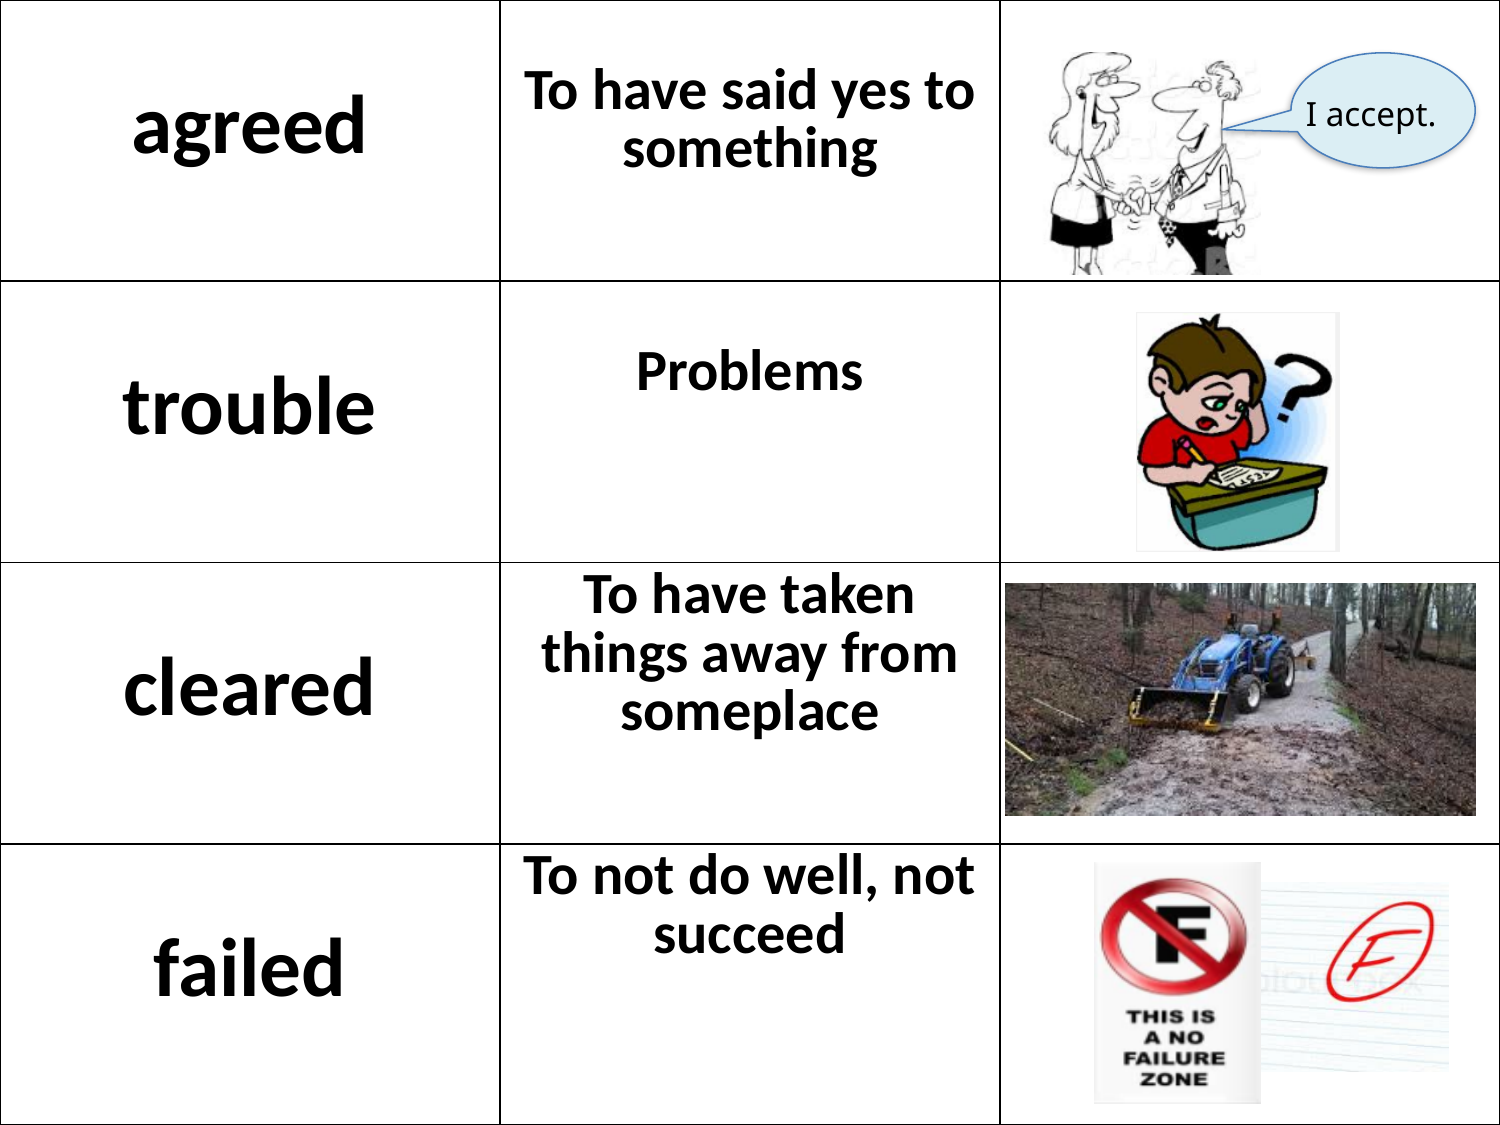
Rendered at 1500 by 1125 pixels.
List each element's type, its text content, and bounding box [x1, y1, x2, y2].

table_header agreed [1, 1, 499, 280]
table_header [1001, 1, 1499, 280]
picture [1093, 862, 1449, 1104]
table_cell failed [1, 845, 499, 1124]
table_cell cleared [1, 563, 499, 843]
table_cell To have taken things away from someplace [501, 563, 999, 843]
picture [1035, 52, 1261, 275]
table_cell To not do well, not succeed [501, 845, 999, 1124]
text_box [1266, 102, 1291, 133]
table_cell Problems [501, 282, 999, 562]
table_cell [1001, 282, 1499, 562]
picture [1136, 312, 1340, 552]
table_cell [1001, 563, 1499, 843]
table_cell trouble [1, 282, 499, 562]
picture [1004, 583, 1476, 817]
text_box [1304, 141, 1463, 169]
table_cell [1001, 845, 1499, 1124]
text_box I accept. [1291, 86, 1500, 141]
table_header To have said yes to something [501, 1, 999, 280]
text_box [1298, 52, 1468, 86]
